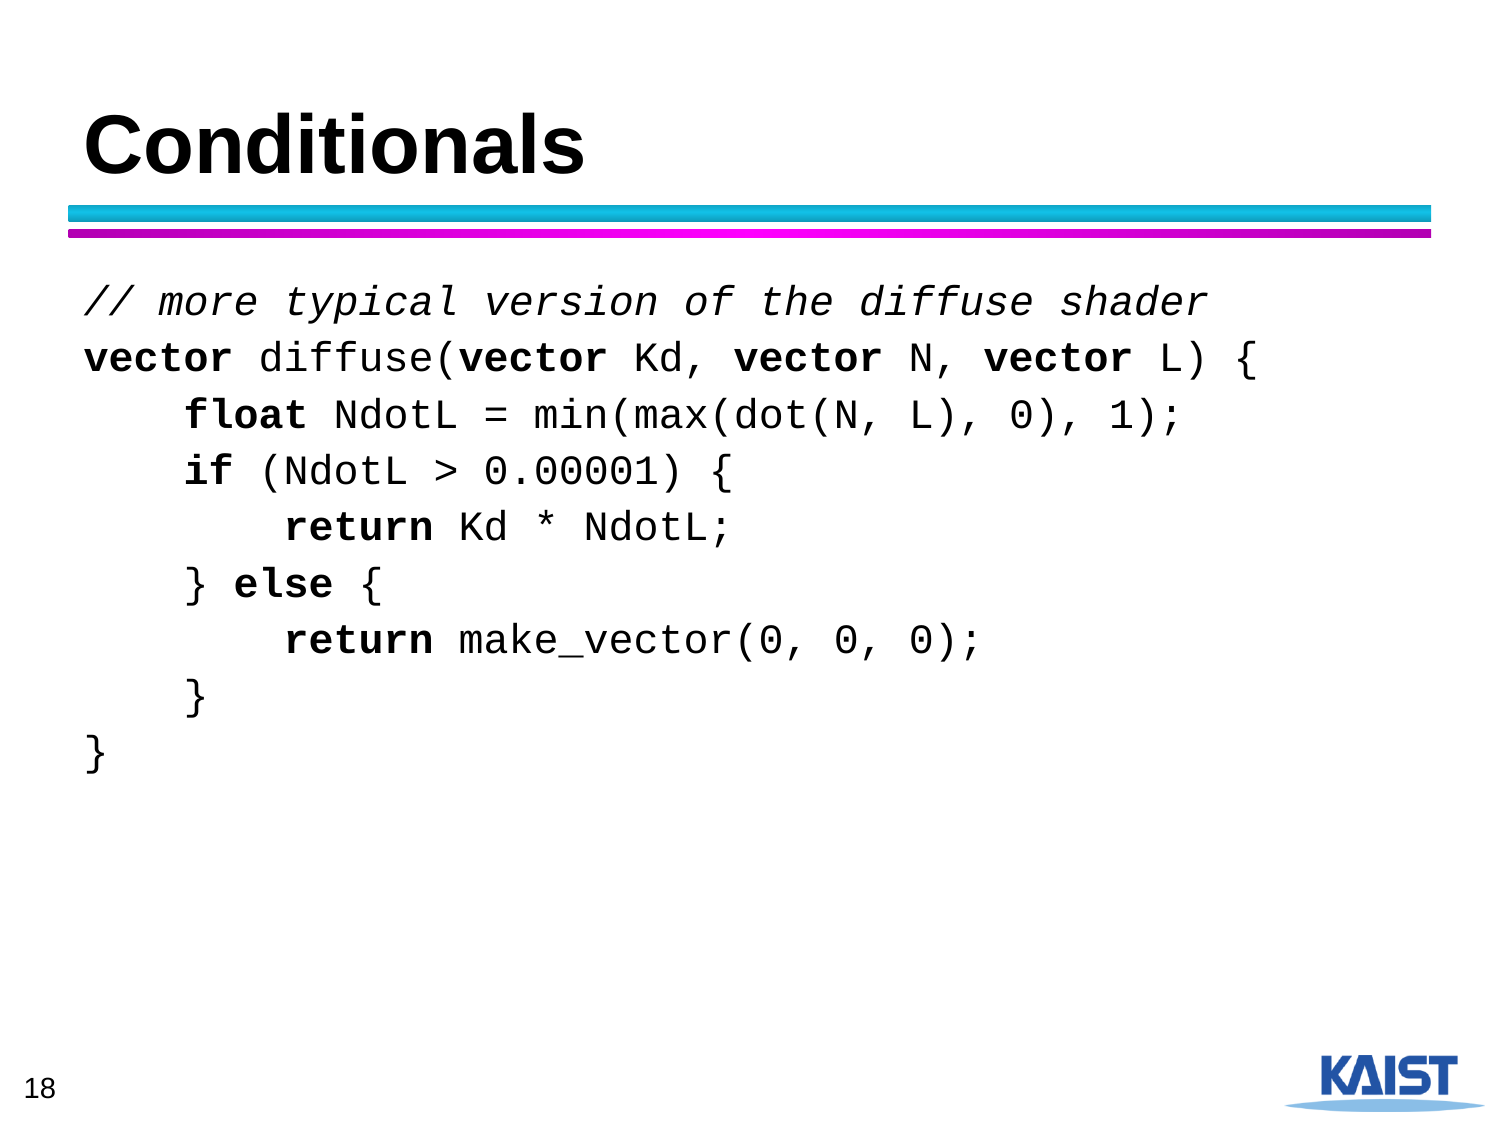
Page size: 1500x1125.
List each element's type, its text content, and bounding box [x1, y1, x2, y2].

picture [1284, 1055, 1485, 1112]
title Conditionals [68, 48, 1428, 199]
list // more typical version of the diffuse shader vector diffuse(vector Kd, vector N, vector L) { float NdotL = min(max(dot(N, L), 0), 1); if (NdotL > 0.00001) { return Kd * NdotL; } else { return make_vector(0, 0, 0); } } [68, 259, 1434, 1093]
